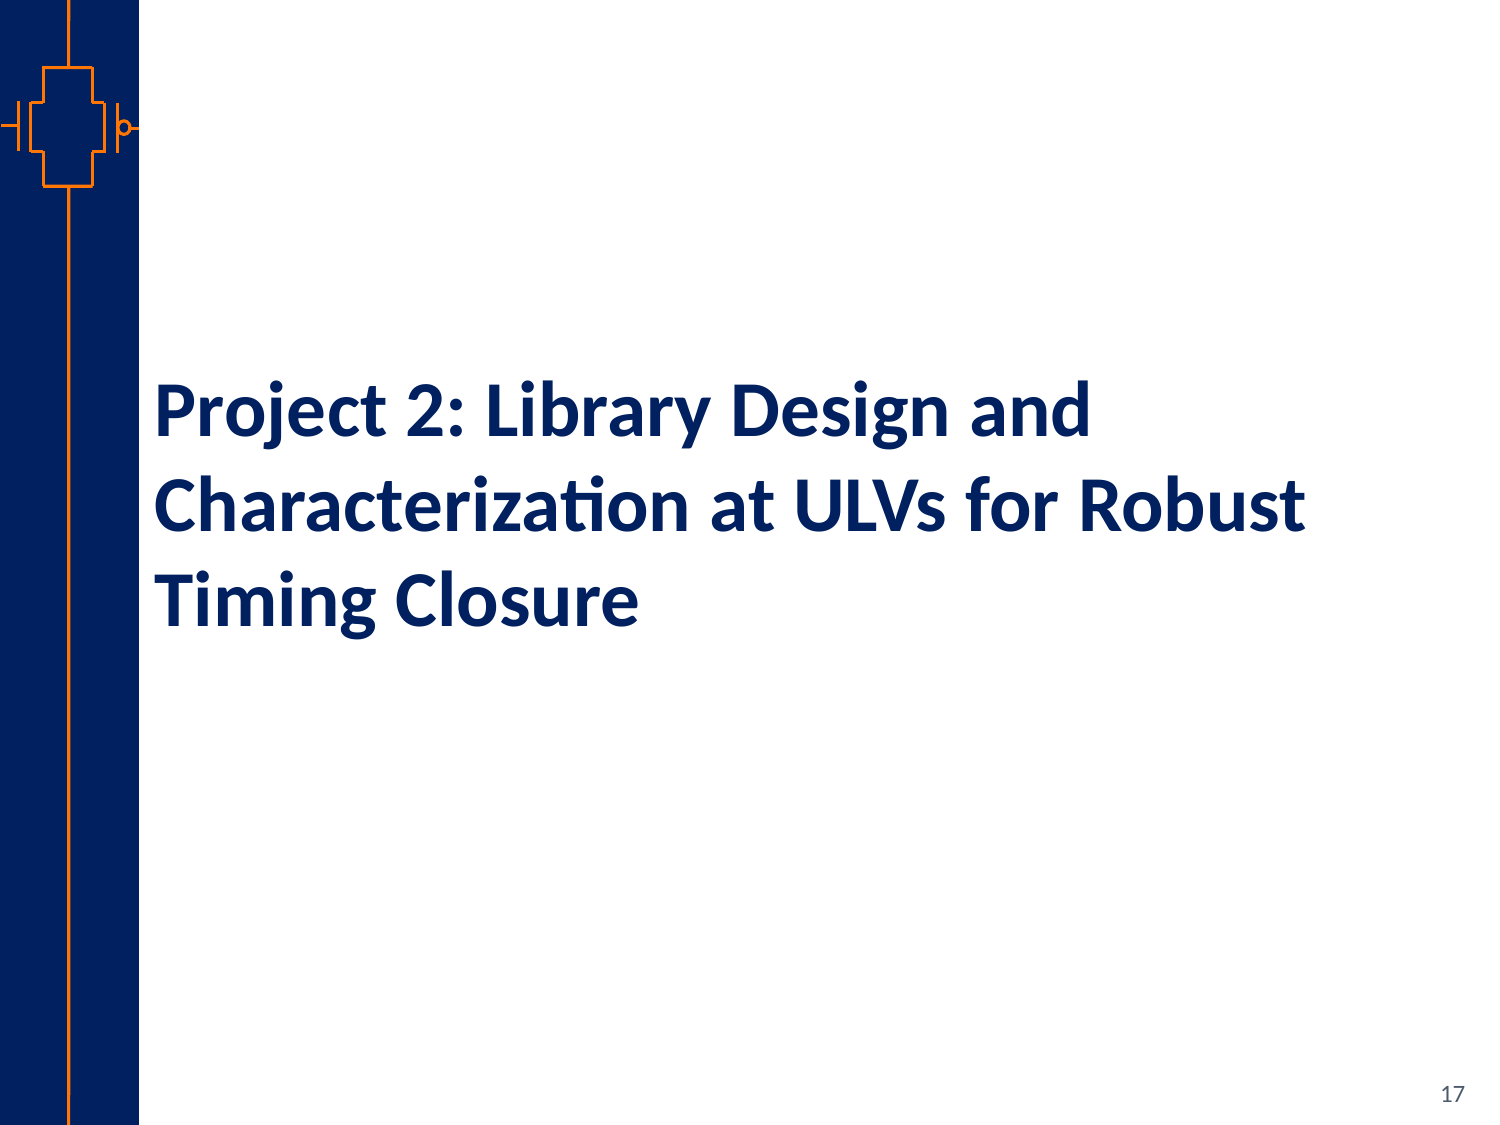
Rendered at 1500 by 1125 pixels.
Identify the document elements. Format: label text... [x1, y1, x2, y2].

title Project 2: Library Design and Characterization at ULVs for Robust Timing Closure [139, 312, 1500, 650]
slide_number 17 [1425, 1062, 1488, 1123]
